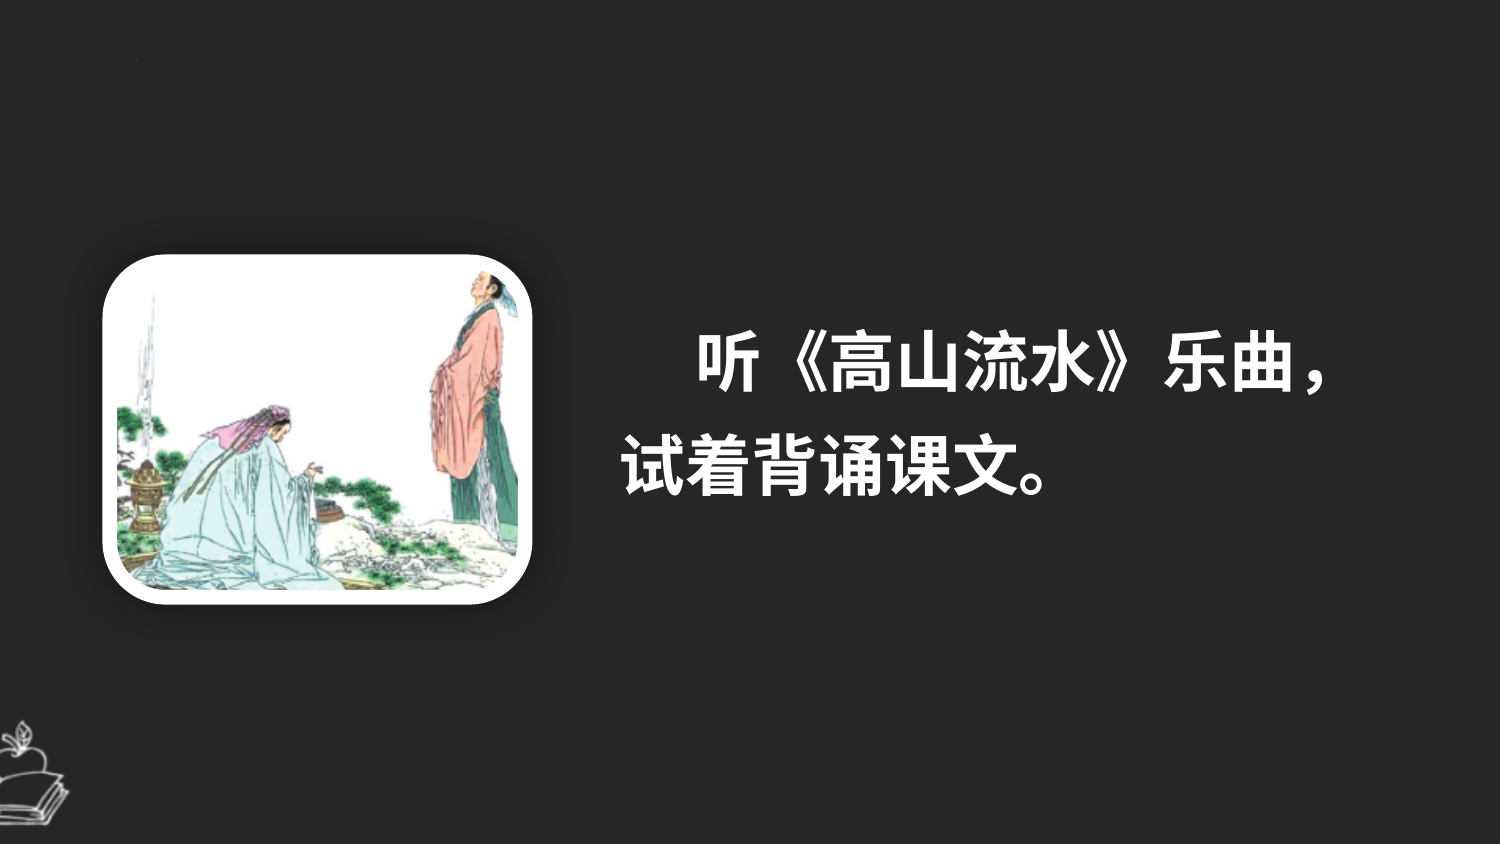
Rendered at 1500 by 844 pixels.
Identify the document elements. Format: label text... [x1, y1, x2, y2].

picture [0, 0, 1500, 844]
text_box 听《高山流水》乐曲，试着背诵课文。 [603, 288, 1432, 512]
